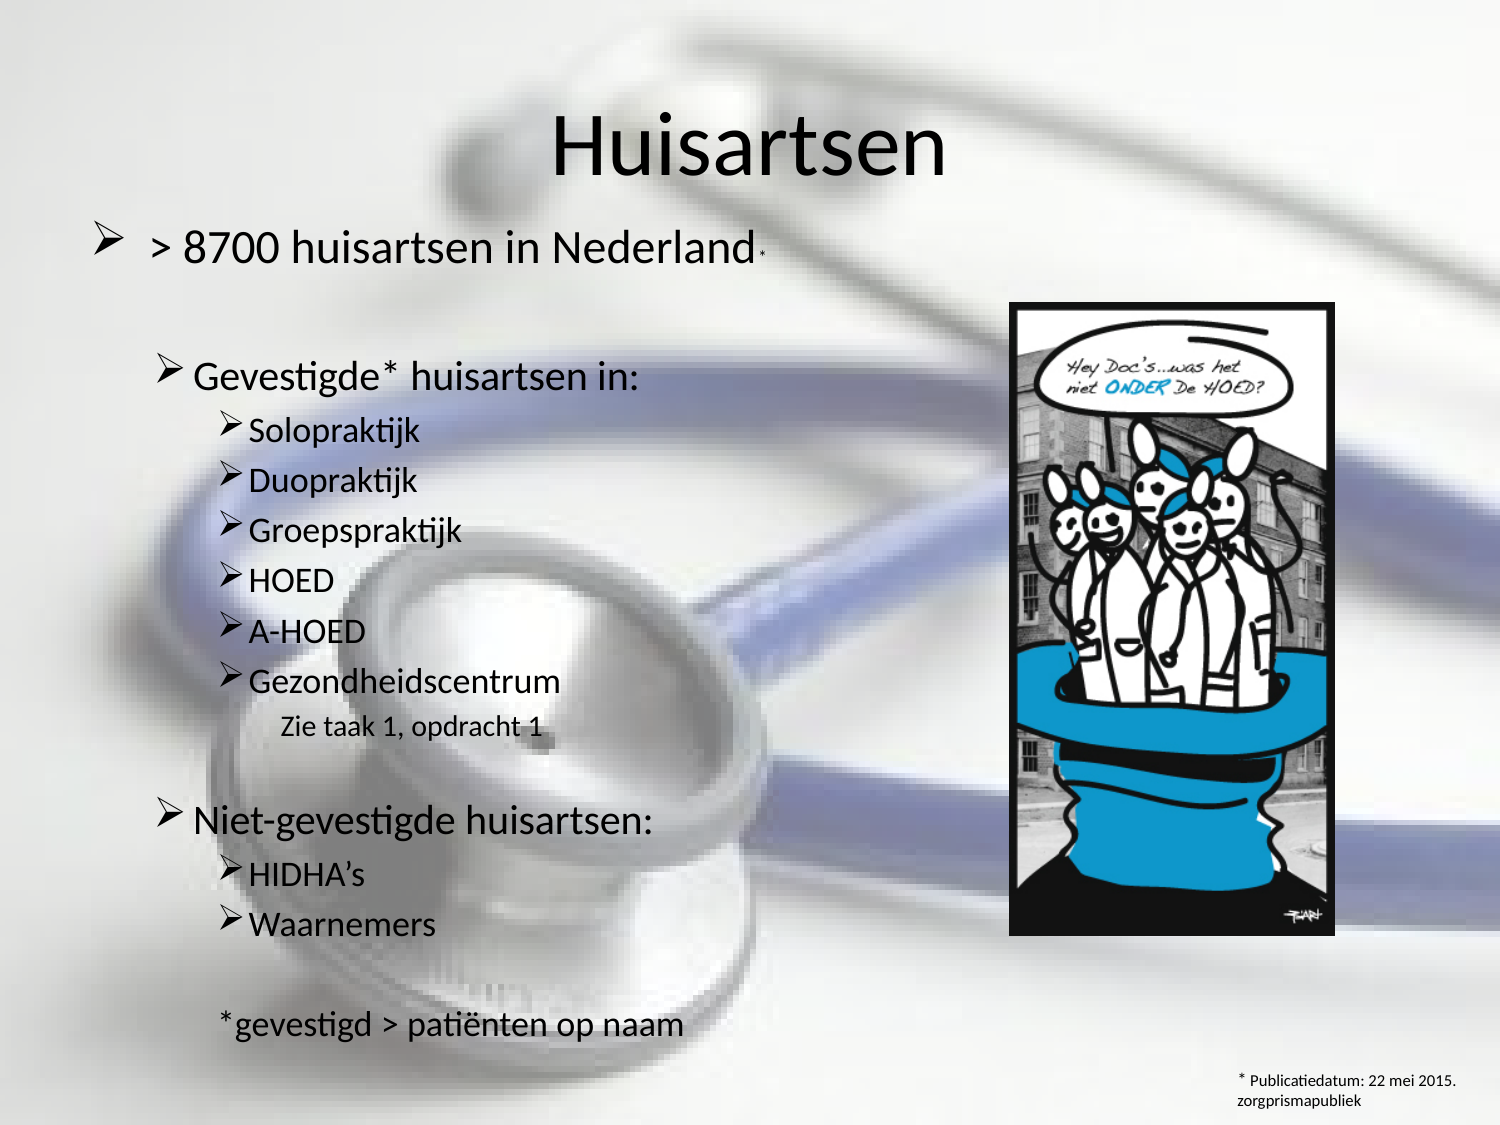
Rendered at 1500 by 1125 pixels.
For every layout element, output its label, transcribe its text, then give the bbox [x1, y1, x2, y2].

title Huisartsen [75, 45, 1425, 208]
text_box * Publicatiedatum: 22 mei 2015. zorgprismapubliek [1222, 1059, 1477, 1117]
list > 8700 huisartsen in Nederland* Gevestigde* huisartsen in: Solopraktijk Duopraktijk Groepspraktijk HOED A-HOED Gezondheidscentrum Zie taak 1, opdracht 1 Niet-gevestigde huisartsen: HIDHA’s Waarnemers *gevestigd > patiënten op naam [75, 208, 1425, 1059]
picture [1009, 302, 1336, 936]
